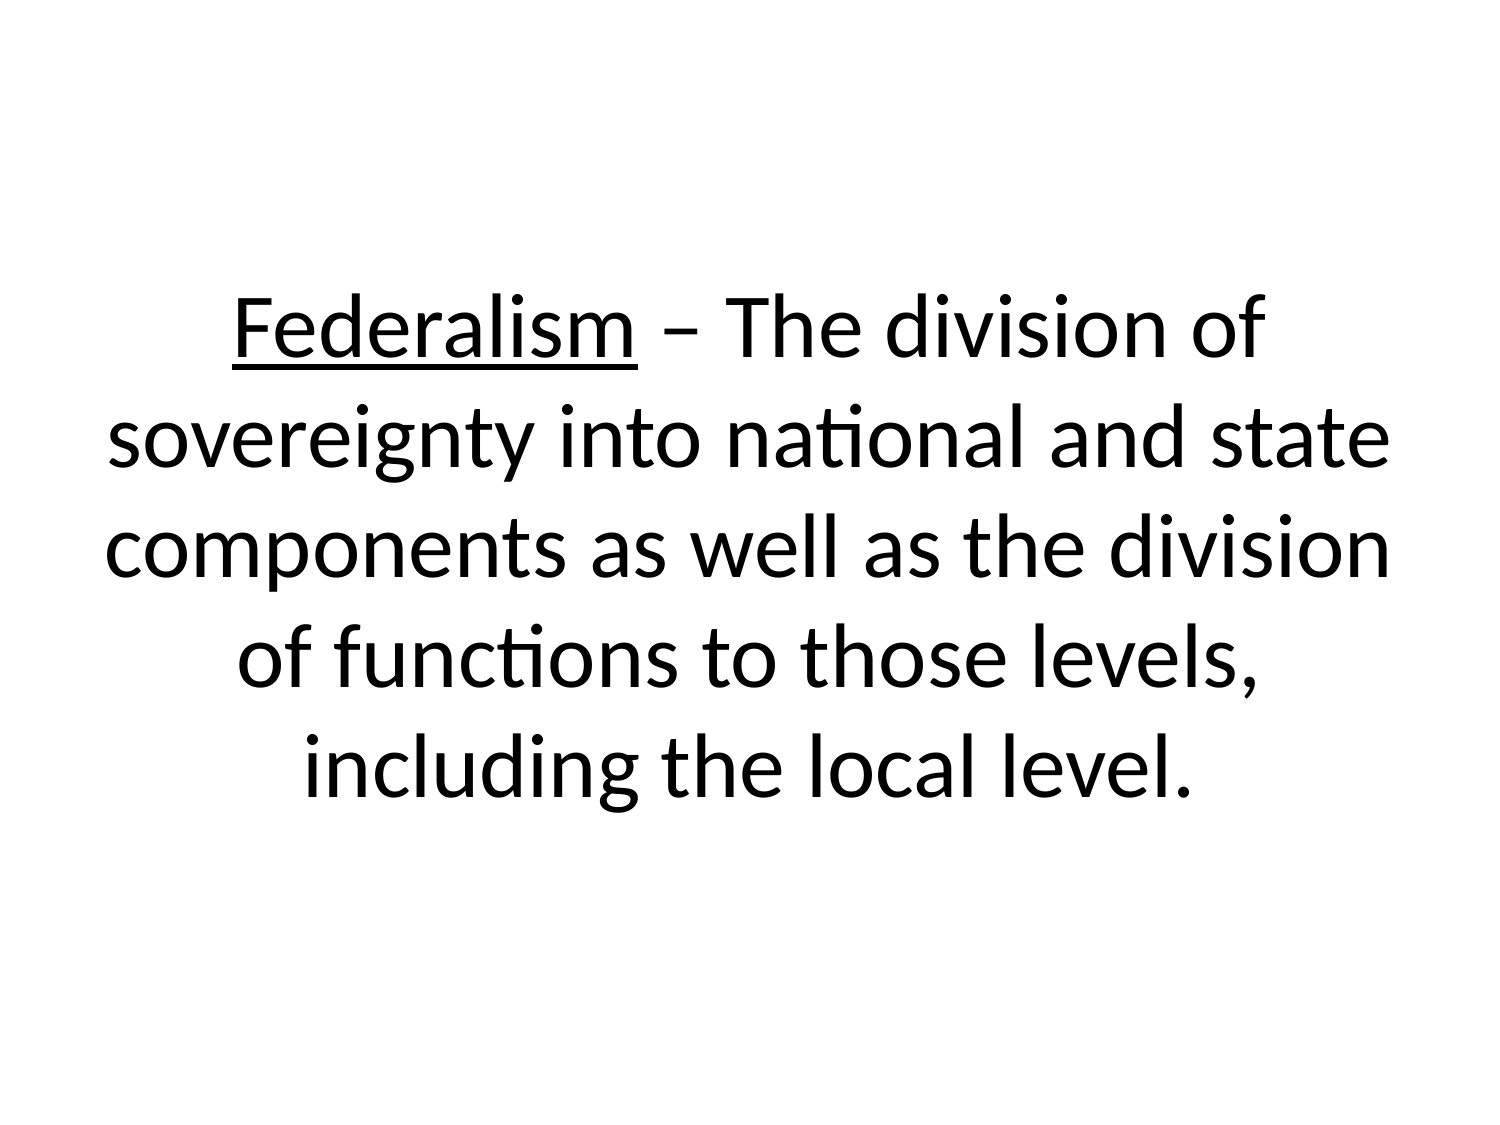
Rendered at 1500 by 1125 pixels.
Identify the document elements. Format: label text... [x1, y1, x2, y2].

title Federalism – The division of sovereignty into national and state components as well as the division of functions to those levels, including the local level. [75, 45, 1425, 1038]
